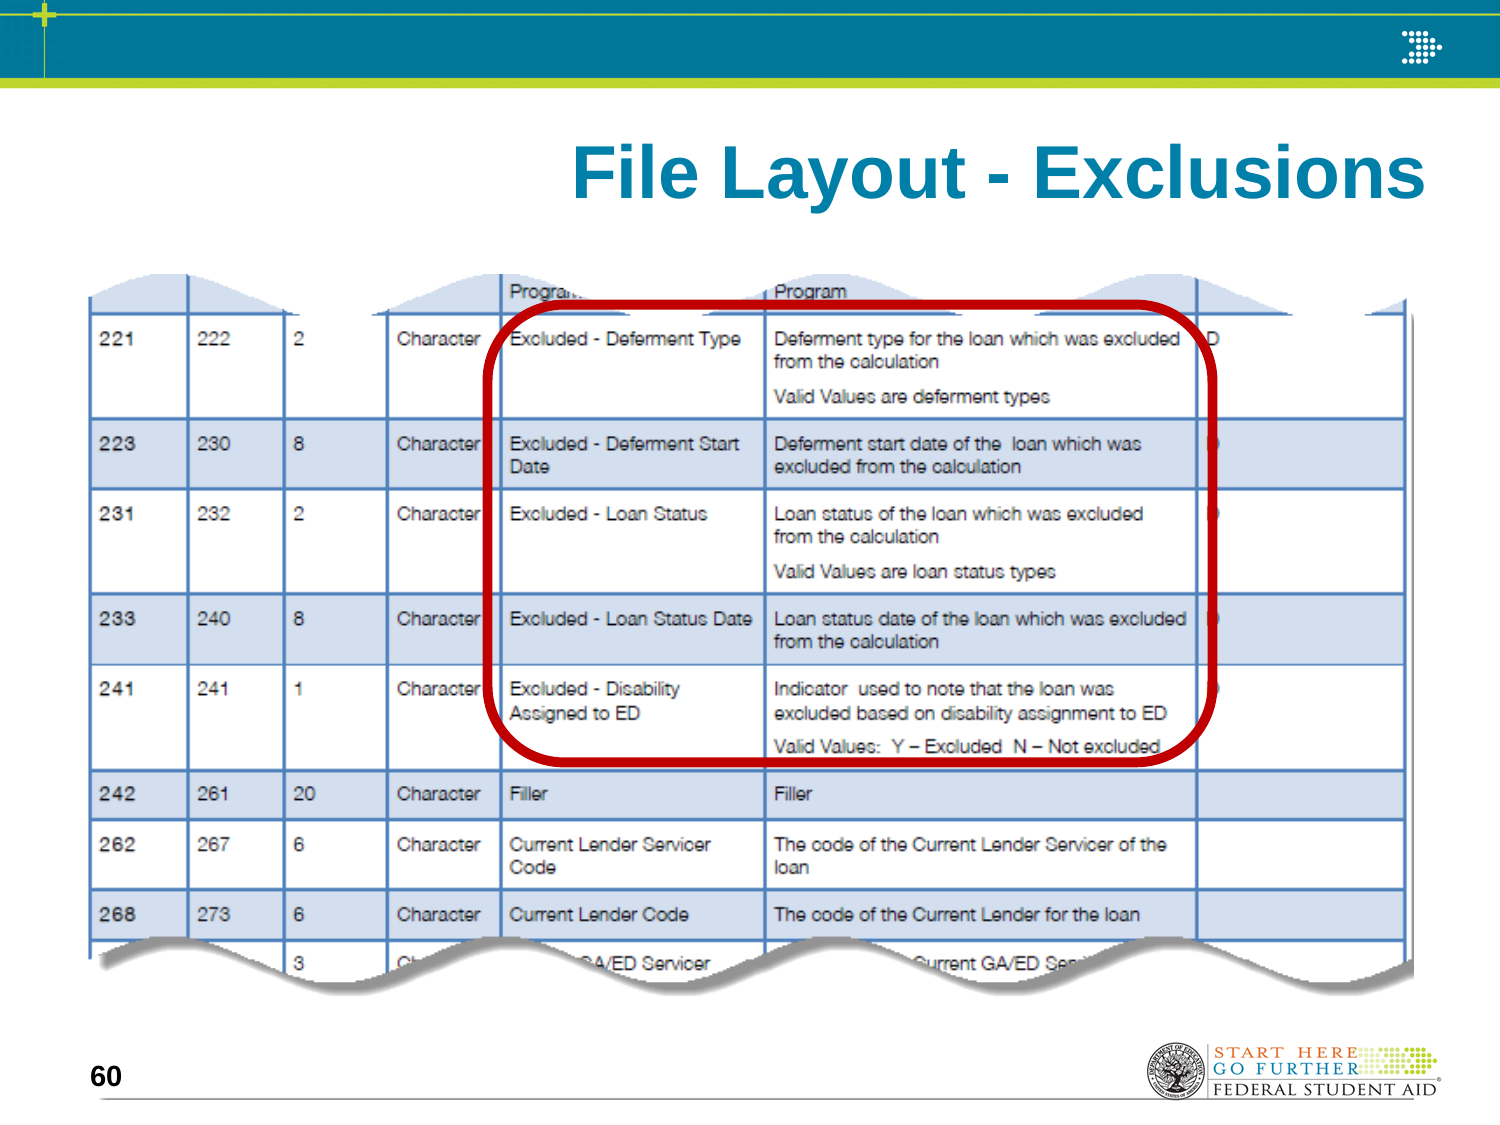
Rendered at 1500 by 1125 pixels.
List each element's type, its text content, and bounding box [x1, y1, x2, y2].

picture [1424, 32, 1428, 42]
picture [0, 3, 1500, 26]
slide_number 60 [74, 1049, 388, 1125]
title File Layout - Exclusions [56, 112, 1444, 226]
picture [0, 78, 1500, 1125]
